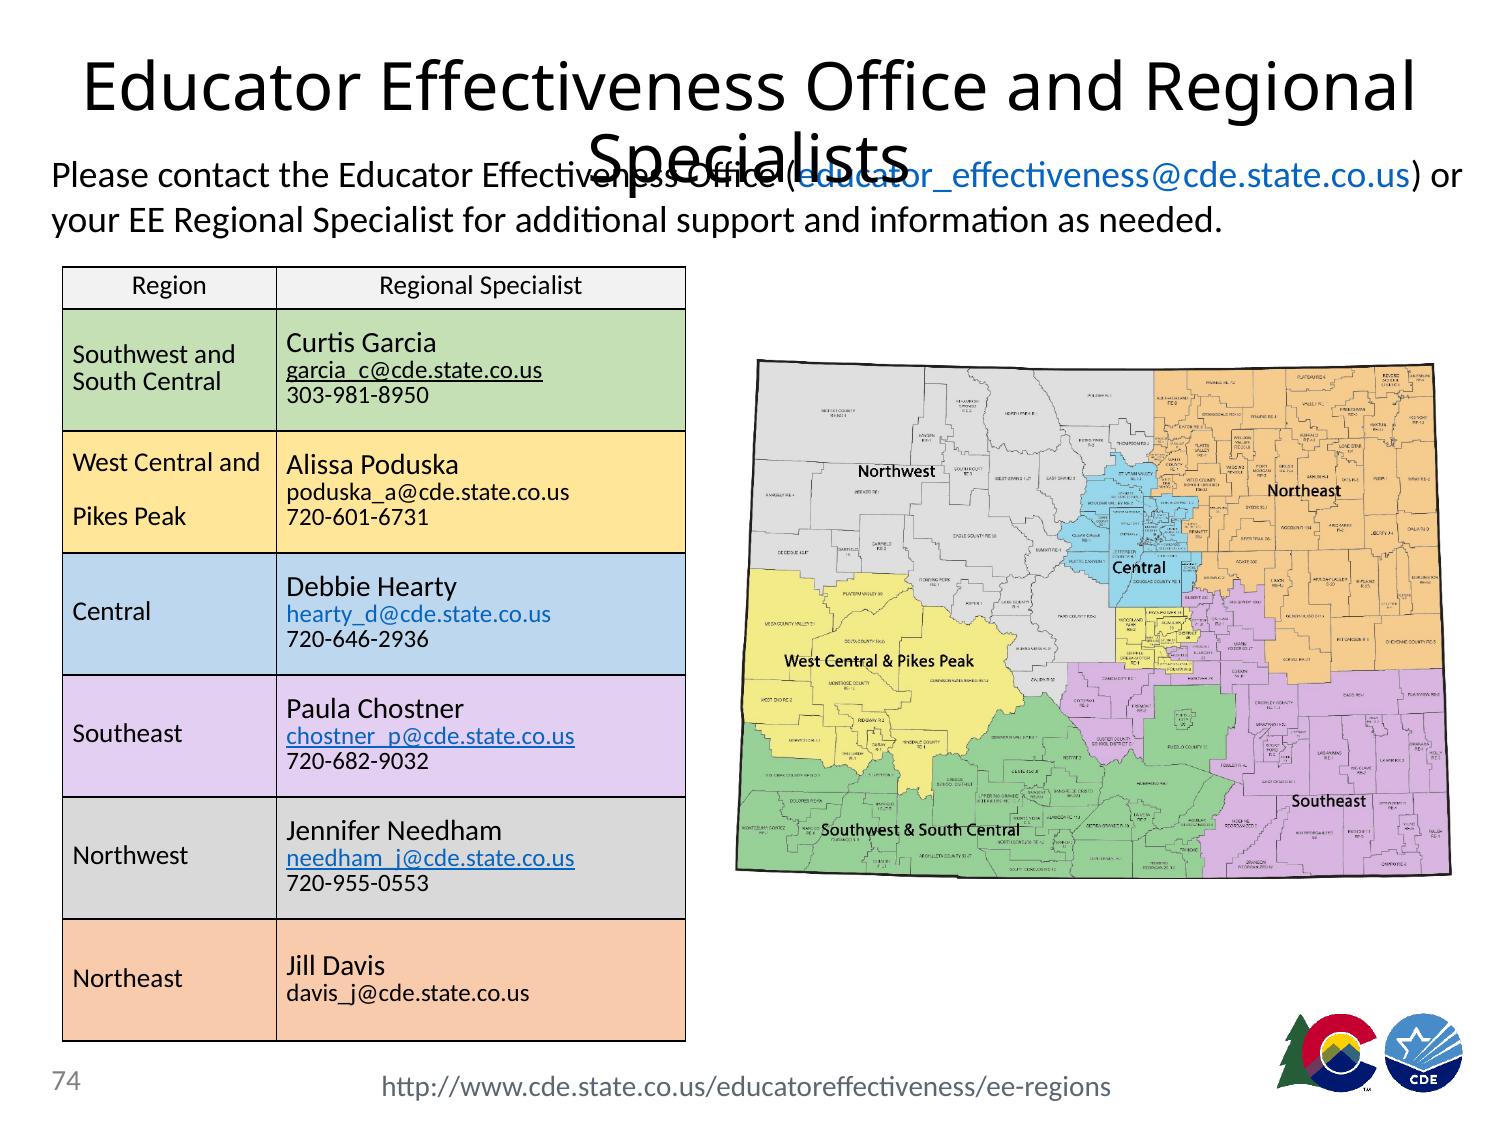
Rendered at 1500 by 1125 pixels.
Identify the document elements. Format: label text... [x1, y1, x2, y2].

text_box Please contact the Educator Effectiveness Office (educator_effectiveness@cde.state.co.us) or your EE Regional Specialist for additional support and information as needed. [36, 142, 1480, 248]
table_cell Paula Chostner chostner_p@cde.state.co.us 720-682-9032 [277, 676, 685, 796]
title Educator Effectiveness Office and Regional Specialists [28, 52, 1472, 148]
table_header Region [63, 268, 276, 308]
table_cell Curtis Garcia garcia_c@cde.state.co.us 303-981-8950 [277, 310, 685, 430]
table_cell Southwest and South Central [63, 310, 276, 430]
table_cell Jennifer Needham needham_j@cde.state.co.us 720-955-0553 [277, 798, 685, 918]
table_cell Debbie Hearty hearty_d@cde.state.co.us 720-646-2936 [277, 554, 685, 674]
table_cell Jill Davis davis_j@cde.state.co.us [277, 920, 685, 1040]
table_cell Southeast [63, 676, 276, 796]
text_box http://www.cde.state.co.us/educatoreffectiveness/ee-regions [263, 1059, 1237, 1110]
table_cell West Central and Pikes Peak [63, 432, 276, 552]
table_cell Northwest [63, 798, 276, 918]
table_cell Alissa Poduska poduska_a@cde.state.co.us 720-601-6731 [277, 432, 685, 552]
table_cell Northeast [63, 920, 276, 1040]
picture [1275, 1012, 1463, 1093]
picture [735, 358, 1453, 880]
slide_number 74 [36, 1054, 375, 1115]
table_cell Central [63, 554, 276, 674]
table_header Regional Specialist [277, 268, 685, 308]
